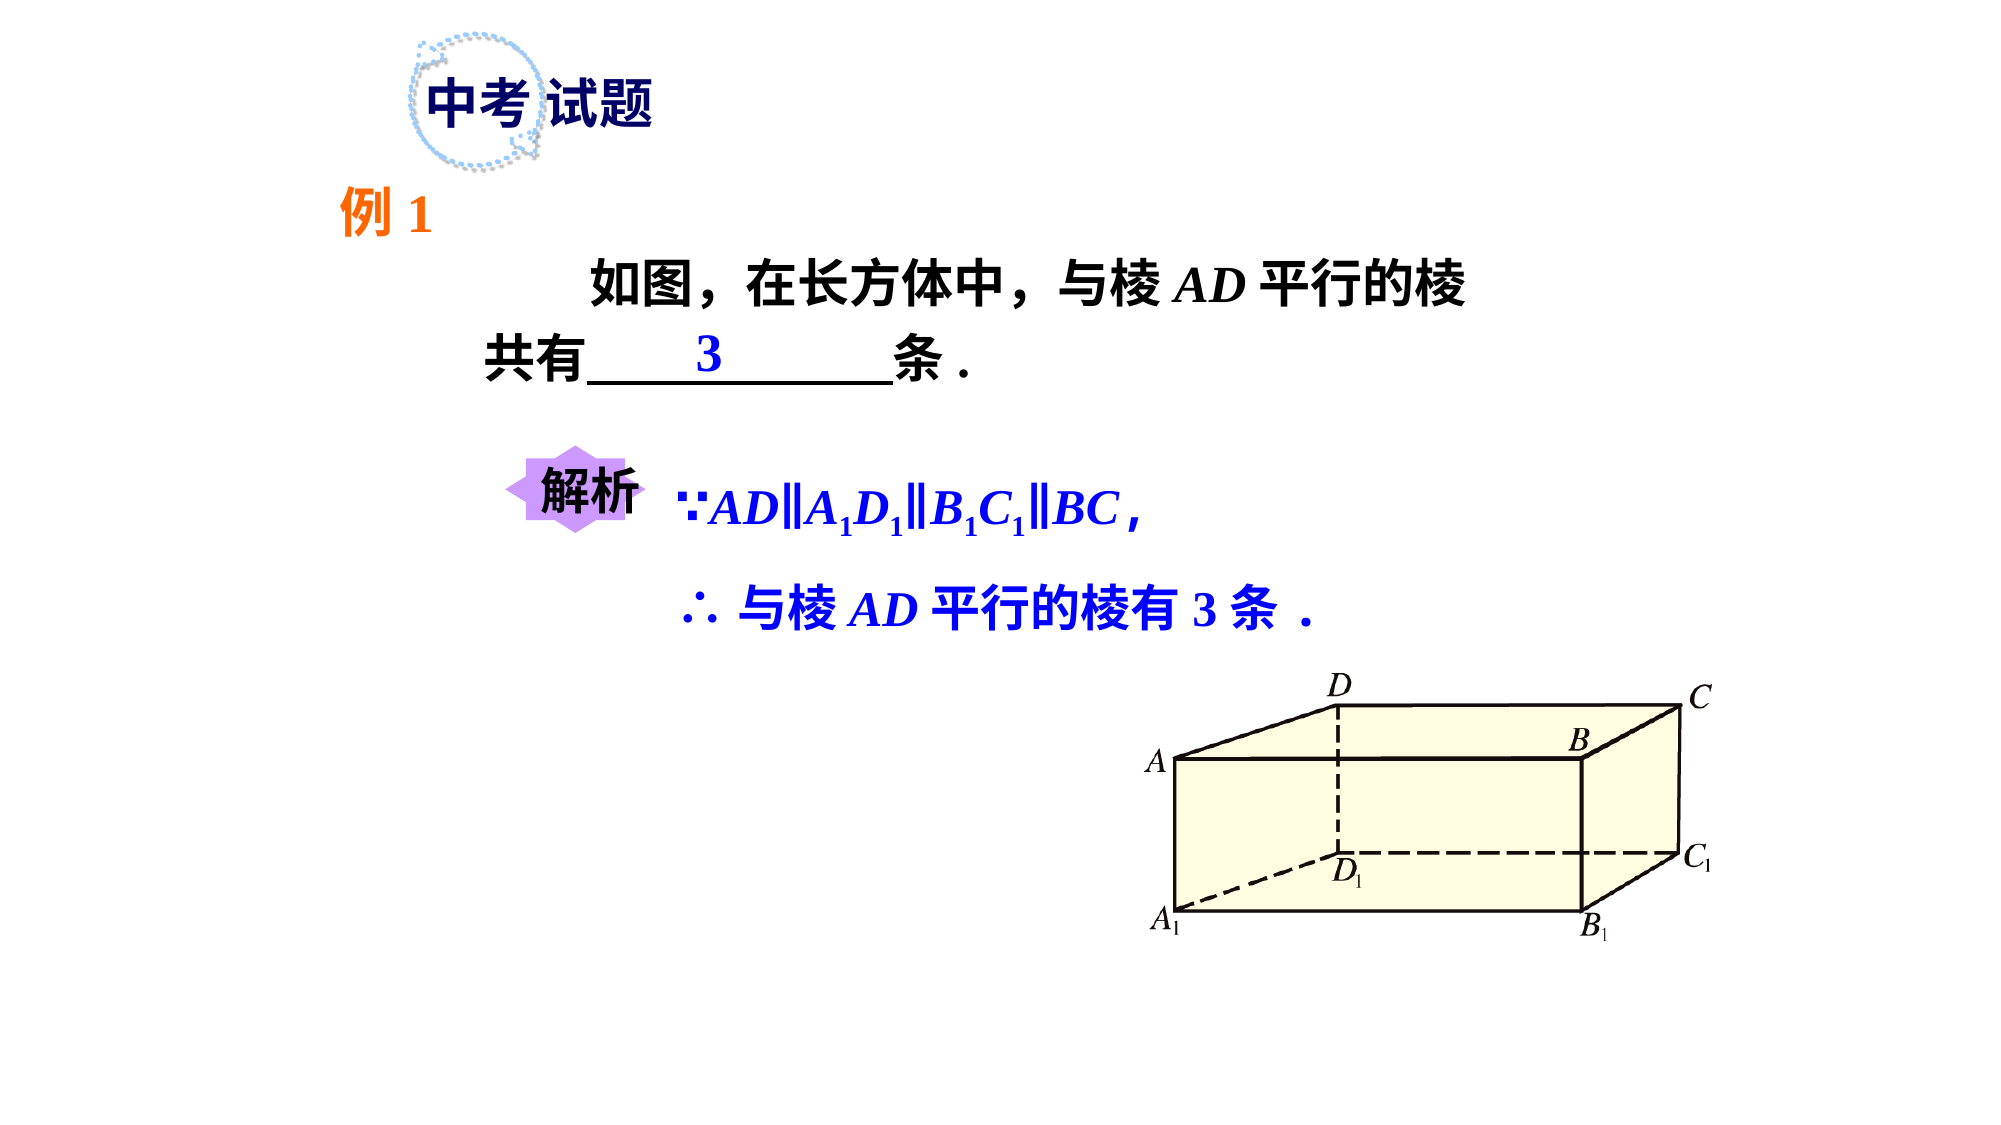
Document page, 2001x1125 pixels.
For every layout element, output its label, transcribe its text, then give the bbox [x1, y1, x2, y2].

text_box 3 [680, 296, 844, 390]
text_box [505, 439, 1325, 635]
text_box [409, 0, 697, 200]
picture [1144, 673, 1751, 951]
text_box 例1 [324, 171, 638, 251]
text_box 如图，在长方体中，与棱AD平行的棱共有 条. [468, 230, 1532, 395]
